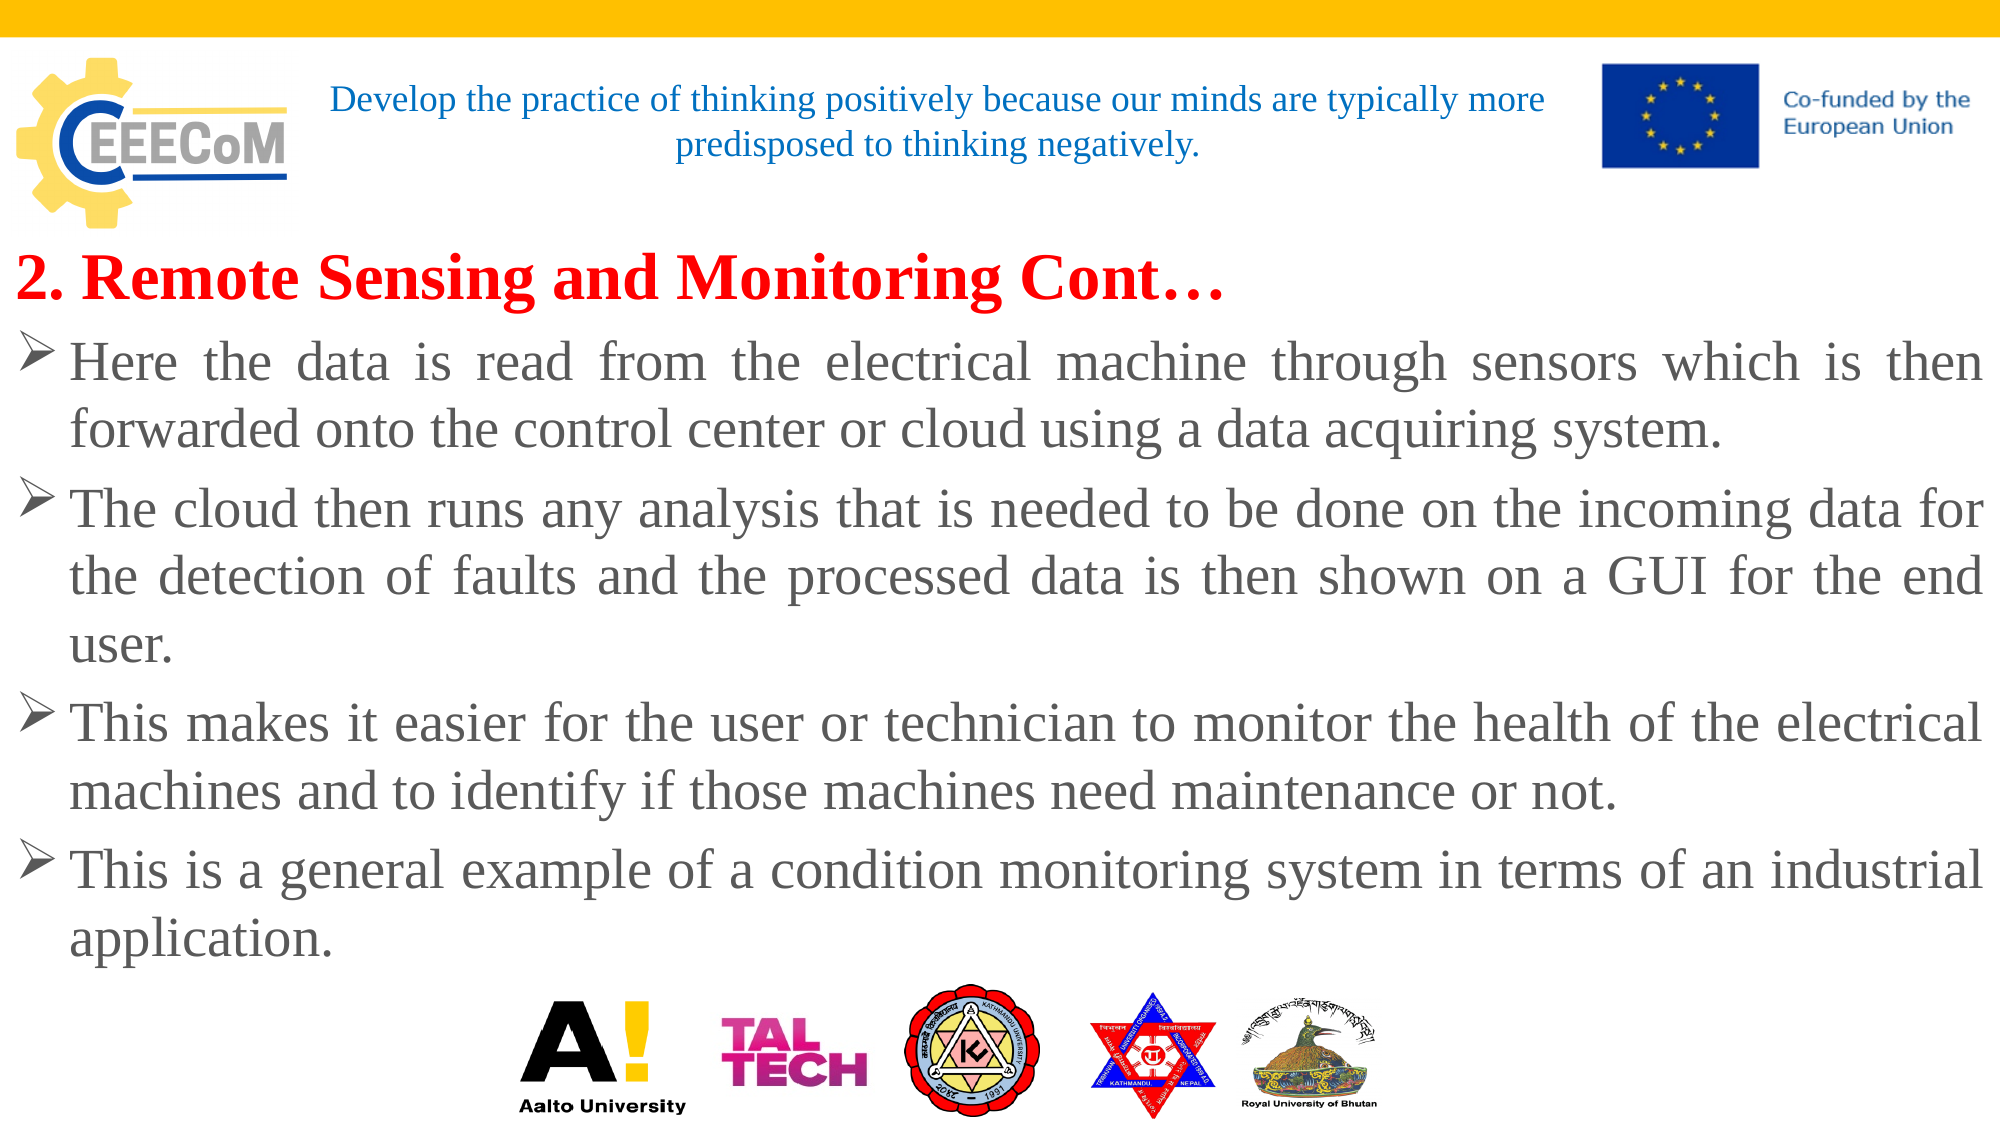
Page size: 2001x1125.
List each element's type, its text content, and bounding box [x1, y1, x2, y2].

picture [512, 984, 1382, 1125]
picture [11, 50, 299, 224]
title Develop the practice of thinking positively because our minds are typically more predisposed to thinking negatively. [312, 37, 1565, 201]
picture [1595, 46, 2000, 181]
list 2. Remote Sensing and Monitoring Cont… Here the data is read from the electrical machine through sensors which is then forwarded onto the control center or cloud using a data acquiring system. The cloud then runs any analysis that is needed to be done on the incoming data for the detection of faults and the processed data is then shown on a GUI for the end user. This makes it easier for the user or technician to monitor the health of the electrical machines and to identify if those machines need maintenance or not. This is a general example of a condition monitoring system in terms of an industrial application. [0, 224, 2000, 975]
